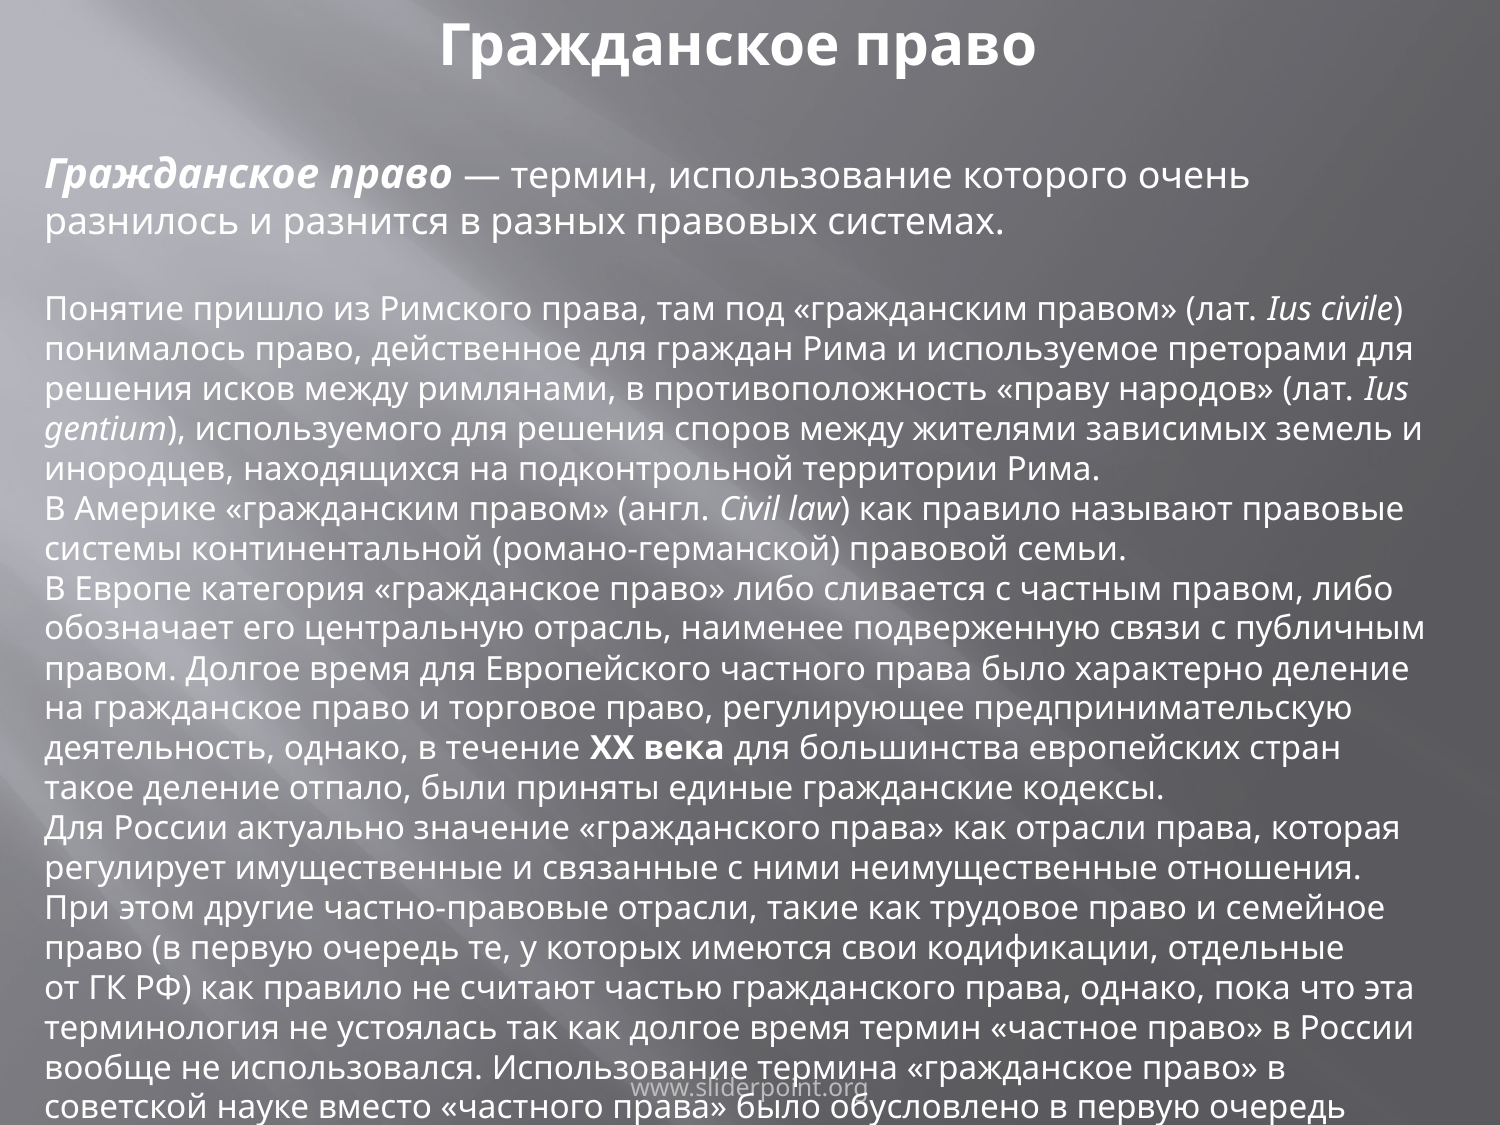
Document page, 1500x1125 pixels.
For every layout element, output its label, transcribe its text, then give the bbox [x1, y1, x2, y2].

footer www.sliderpoint.org [512, 1052, 988, 1113]
text_box Гражданское право Гражданское право — термин, использование которого очень разнилось и разнится в разных правовых системах. Понятие пришло из Римского права, там под «гражданским правом» (лат. Ius civile) понималось право, действенное для граждан Рима и используемое преторами для решения исков между римлянами, в противоположность «праву народов» (лат. Ius gentium), используемого для решения споров между жителями зависимых земель и инородцев, находящихся на подконтрольной территории Рима. В Америке «гражданским правом» (англ. Civil law) как правило называют правовые системы континентальной (романо-германской) правовой семьи. В Европе категория «гражданское право» либо сливается с частным правом, либо обозначает его центральную отрасль, наименее подверженную связи с публичным правом. Долгое время для Европейского частного права было характерно деление на гражданское право и торговое право, регулирующее предпринимательскую деятельность, однако, в течение XX века для большинства европейских стран такое деление отпало, были приняты единые гражданские кодексы. Для России актуально значение «гражданского права» как отрасли права, которая регулирует имущественные и связанные с ними неимущественные отношения. При этом другие частно-правовые отрасли, такие как трудовое право и семейное право (в первую очередь те, у которых имеются свои кодификации, отдельные от ГК РФ) как правило не считают частью гражданского права, однако, пока что эта терминология не устоялась так как долгое время термин «частное право» в России вообще не использовался. Использование термина «гражданское право» в советской науке вместо «частного права» было обусловлено в первую очередь позицией марксистско-ленинской науки, отрицавшей всё «частное» в сфере хозяйства. [29, 0, 1447, 1125]
